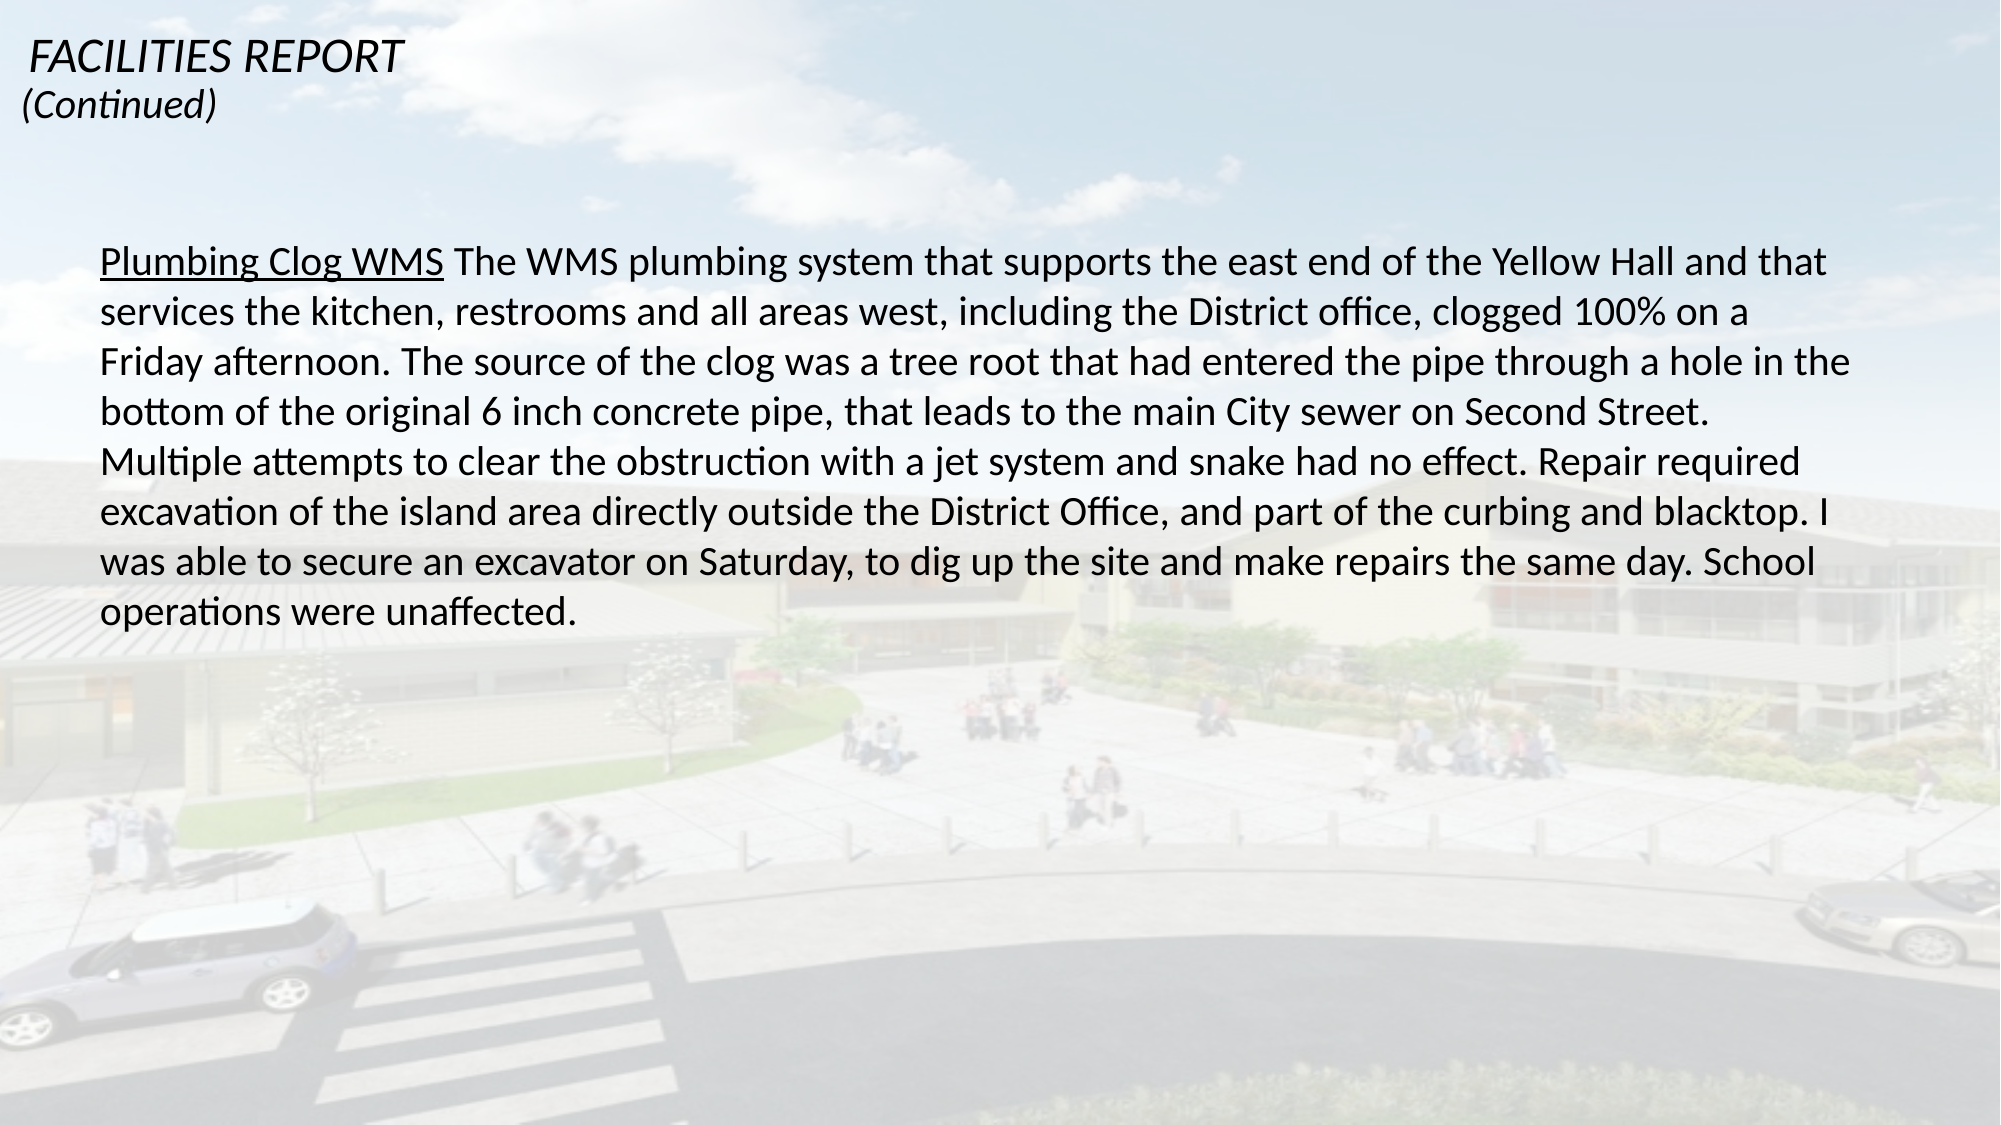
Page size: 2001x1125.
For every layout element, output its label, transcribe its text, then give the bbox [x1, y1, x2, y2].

text_box [45, 314, 1813, 737]
text_box FACILITIES REPORT [13, 6, 1938, 140]
text_box Plumbing Clog WMS The WMS plumbing system that supports the east end of the Yellow Hall and that services the kitchen, restrooms and all areas west, including the District office, clogged 100% on a Friday afternoon. The source of the clog was a tree root that had entered the pipe through a hole in the bottom of the original 6 inch concrete pipe, that leads to the main City sewer on Second Street. Multiple attempts to clear the obstruction with a jet system and snake had no effect. Repair required excavation of the island area directly outside the District Office, and part of the curbing and blacktop. I was able to secure an excavator on Saturday, to dig up the site and make repairs the same day. School operations were unaffected. [85, 226, 1874, 642]
title (Continued) [5, 23, 1731, 187]
text_box [45, 92, 1914, 204]
